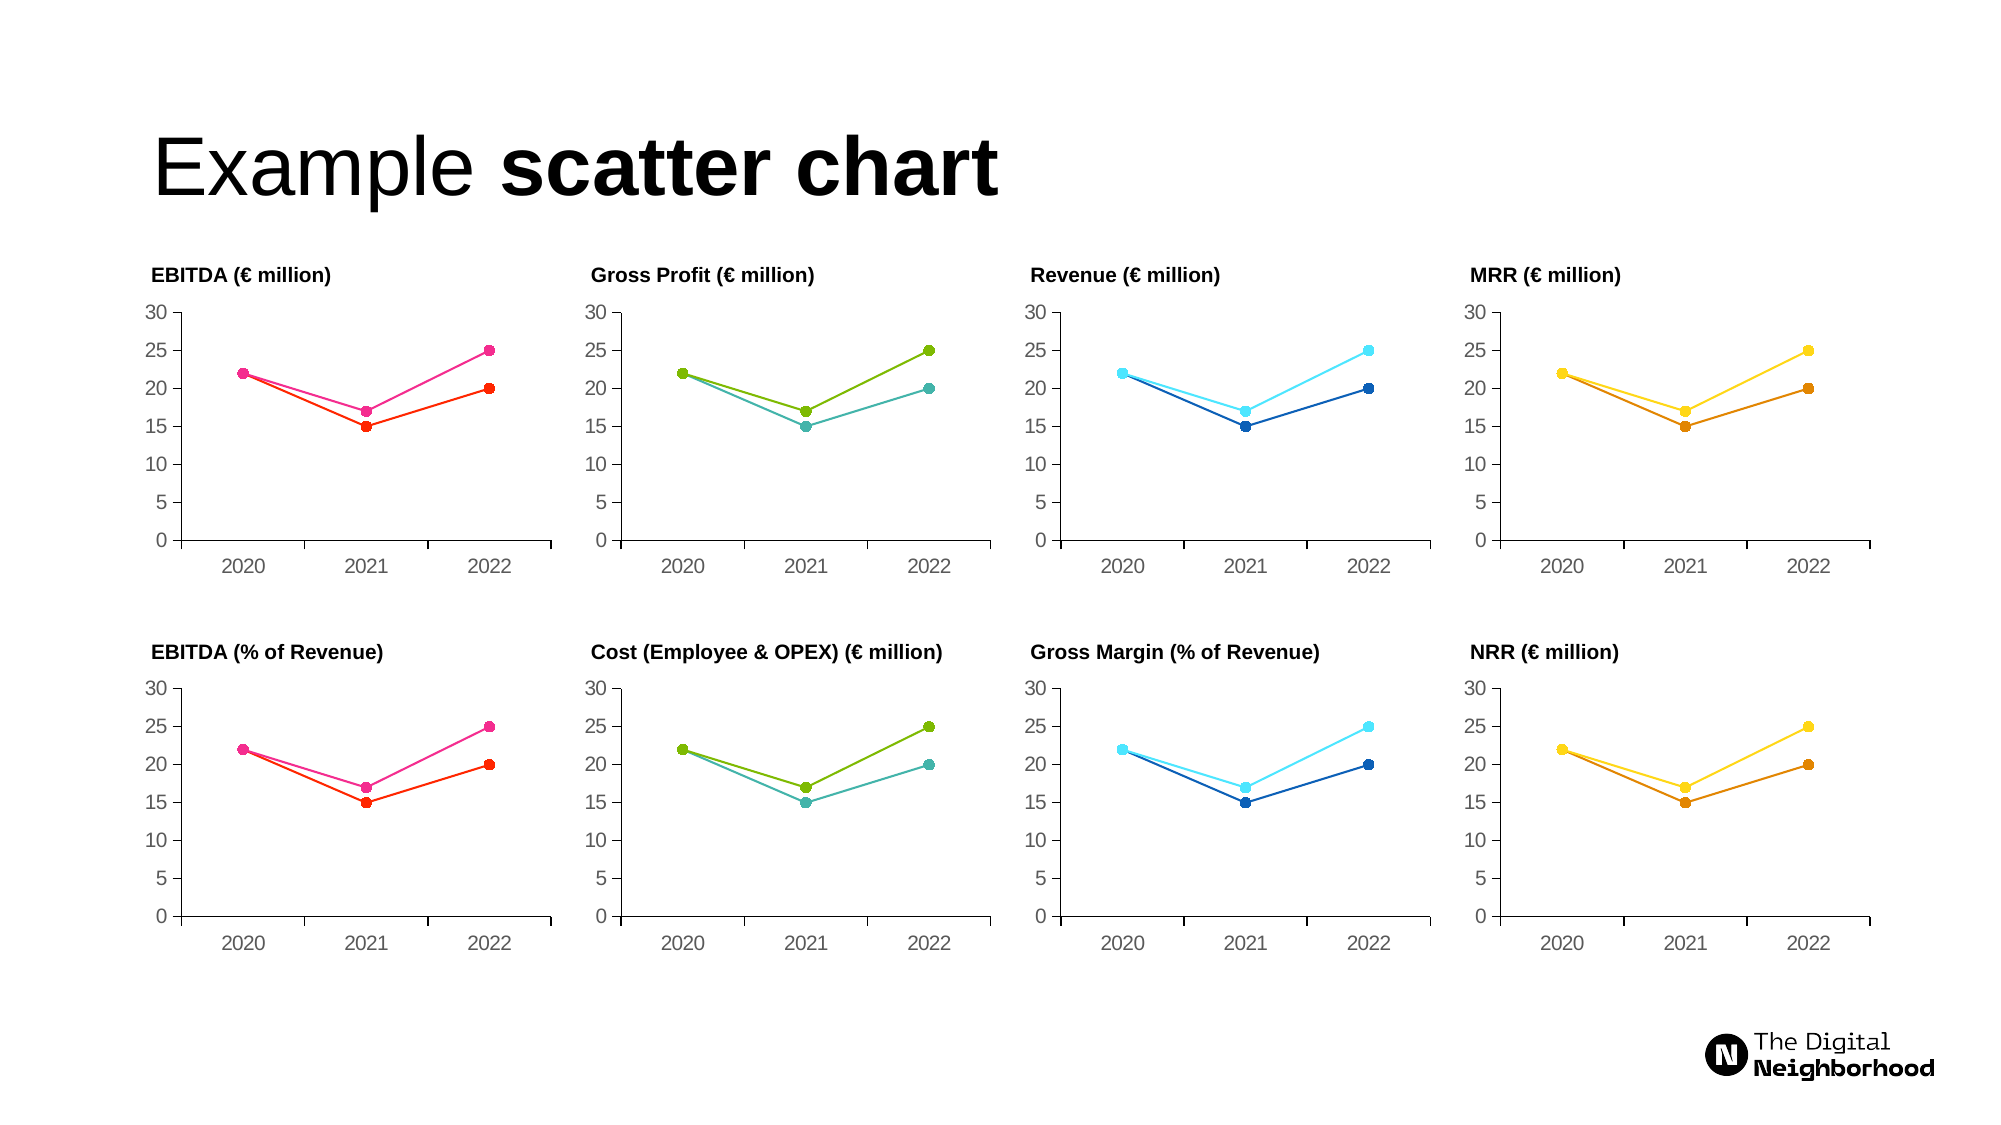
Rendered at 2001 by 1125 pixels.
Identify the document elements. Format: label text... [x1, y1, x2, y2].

chart [576, 294, 1000, 585]
text_box MRR (€ million) [1455, 254, 1879, 294]
picture [1705, 1032, 1934, 1081]
text_box Revenue (€ million) [1015, 254, 1439, 294]
chart [1455, 671, 1879, 961]
text_box Cost (Employee & OPEX) (€ million) [576, 630, 1000, 671]
text_box NRR (€ million) [1455, 630, 1879, 671]
chart [1455, 294, 1879, 585]
text_box Gross Profit (€ million) [576, 254, 1000, 294]
chart [1015, 671, 1439, 961]
chart [1015, 294, 1439, 585]
text_box Gross Margin (% of Revenue) [1015, 630, 1439, 671]
chart [136, 671, 560, 961]
chart [576, 671, 1000, 961]
chart [136, 294, 560, 585]
text_box EBITDA (% of Revenue) [136, 630, 560, 671]
title Example scatter chart [137, 104, 1464, 232]
text_box EBITDA (€ million) [136, 254, 560, 294]
